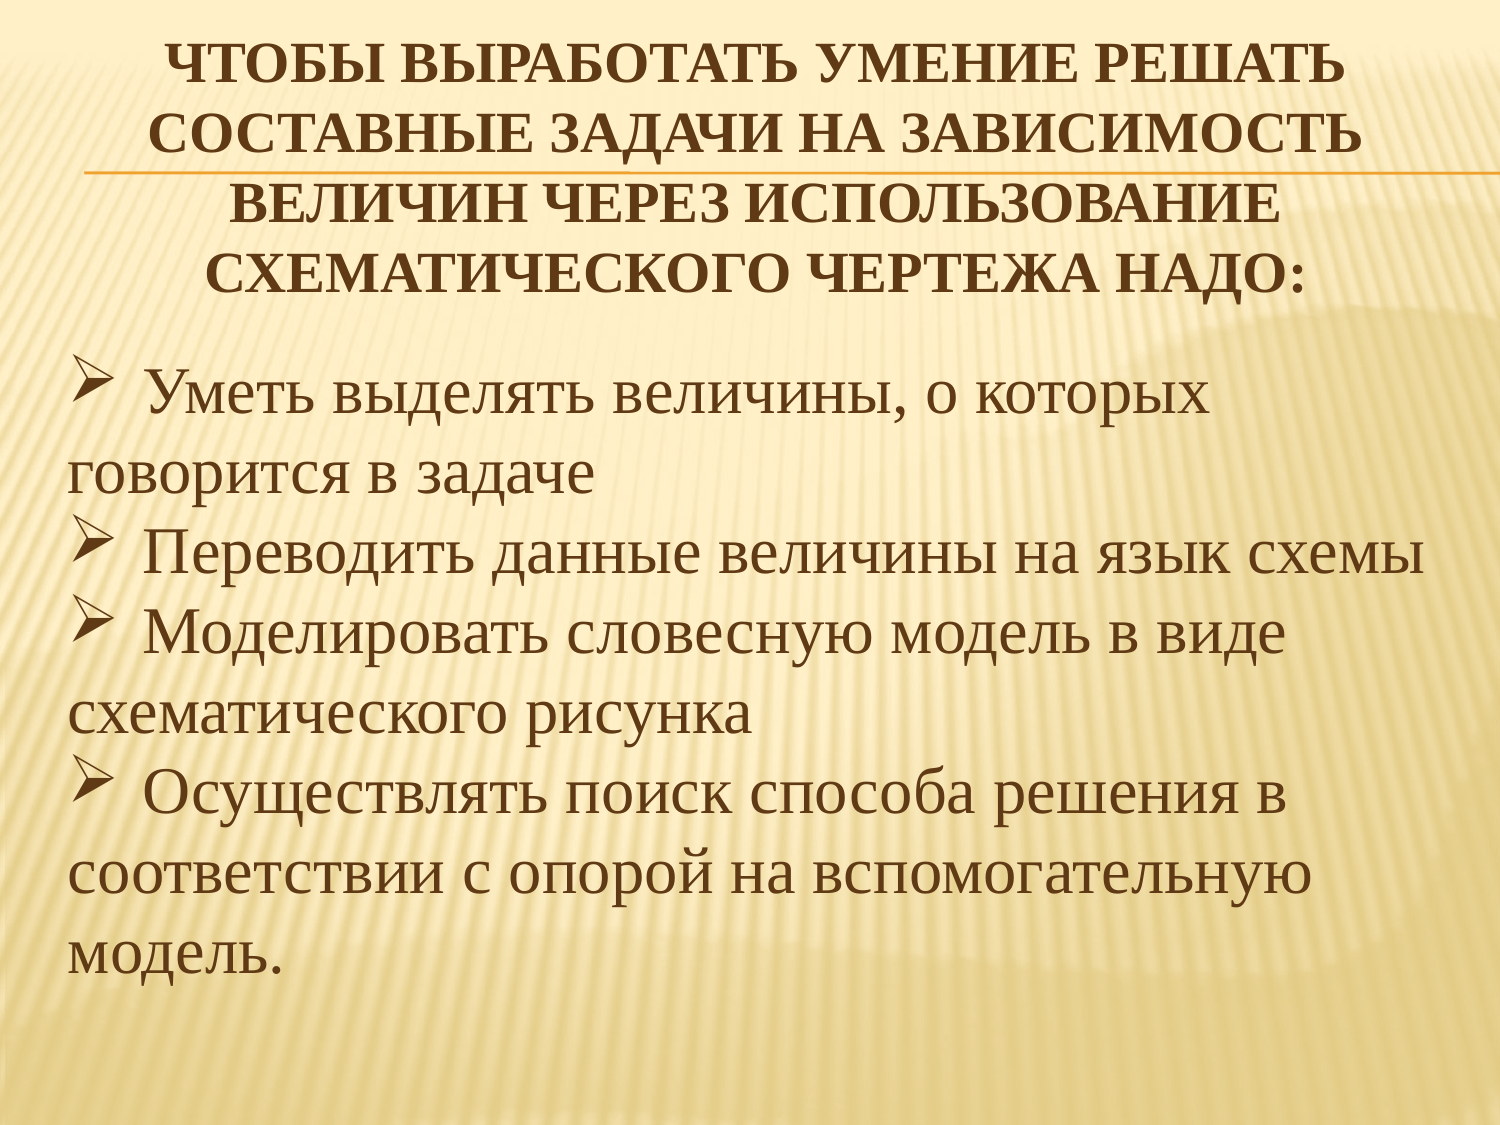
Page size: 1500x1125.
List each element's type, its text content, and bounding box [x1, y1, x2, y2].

text_box ЧТОБЫ ВЫРАБОТАТЬ УМЕНИЕ РЕШАТЬ СОСТАВНЫЕ ЗАДАЧИ НА ЗАВИСИМОСТЬ ВЕЛИЧИН ЧЕРЕЗ ИСПОЛЬЗОВАНИЕ СХЕМАТИЧЕСКОГО ЧЕРТЕЖА НАДО: [53, 16, 1459, 312]
text_box Уметь выделять величины, о которых говорится в задаче Переводить данные величины на язык схемы Моделировать словесную модель в виде схематического рисунка Осуществлять поиск способа решения в соответствии с опорой на вспомогательную модель. [53, 314, 1459, 994]
